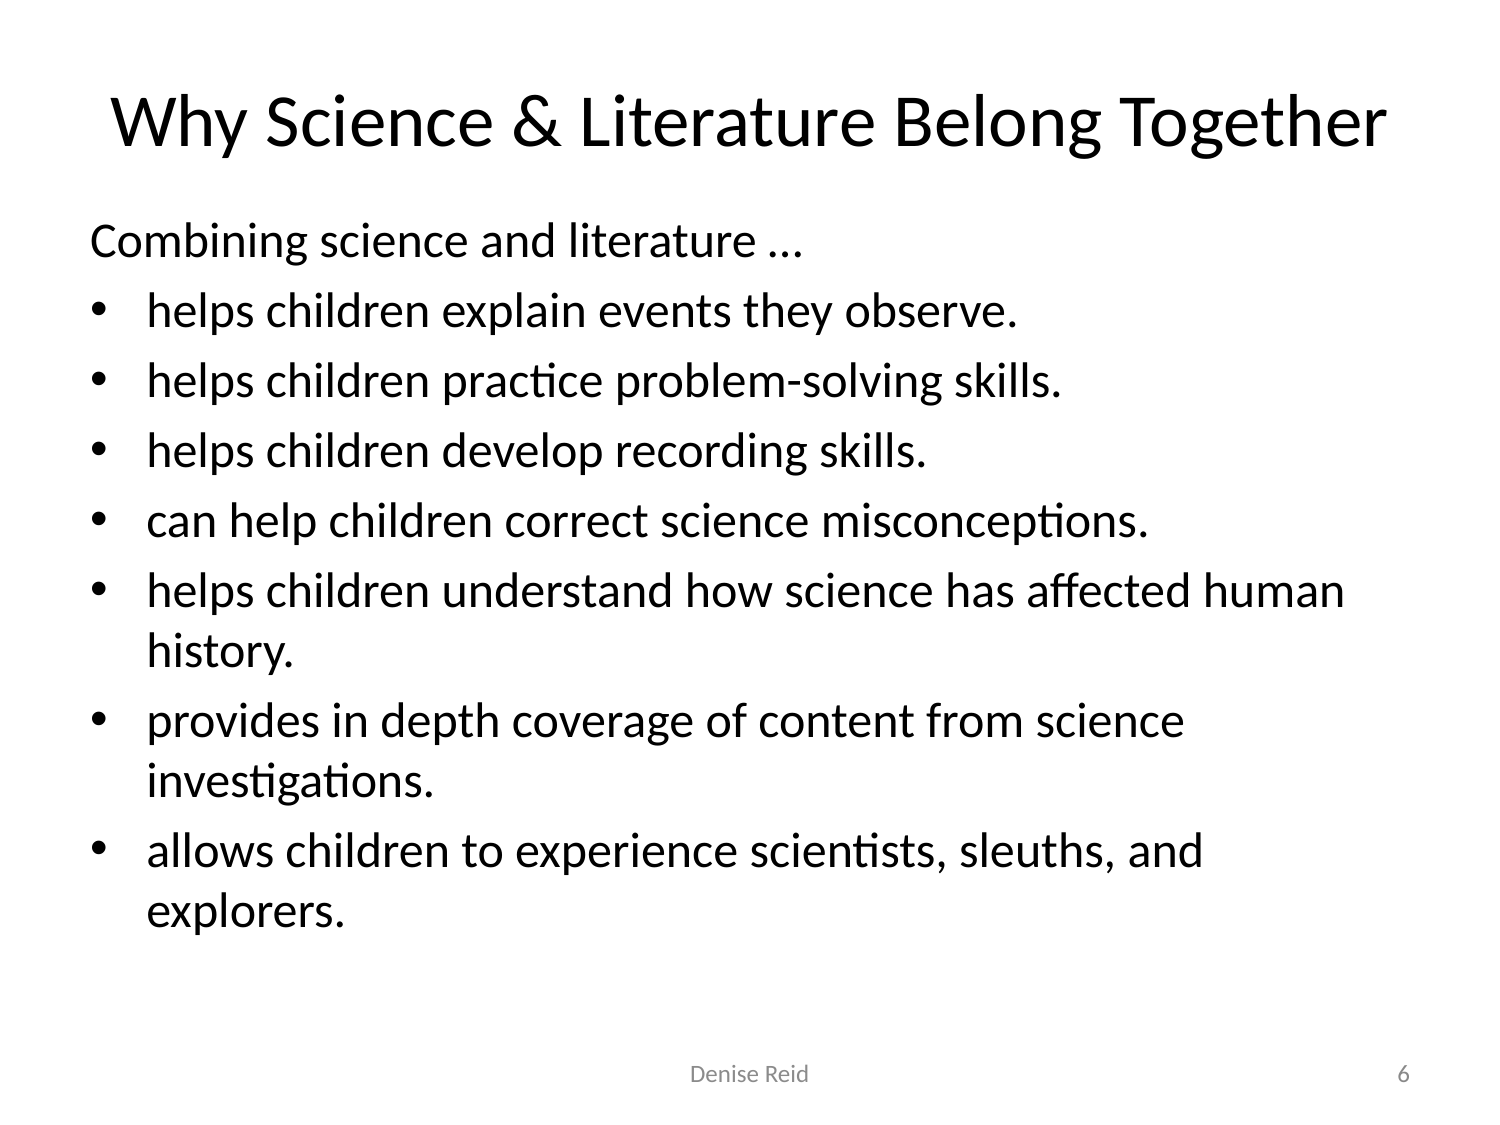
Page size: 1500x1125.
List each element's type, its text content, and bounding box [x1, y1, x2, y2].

list Combining science and literature … helps children explain events they observe. helps children practice problem-solving skills. helps children develop recording skills. can help children correct science misconceptions. helps children understand how science has affected human history. provides in depth coverage of content from science investigations. allows children to experience scientists, sleuths, and explorers. [75, 200, 1425, 1099]
slide_number 6 [1074, 1042, 1425, 1103]
footer Denise Reid [512, 1042, 988, 1103]
title Why Science & Literature Belong Together [75, 45, 1425, 188]
